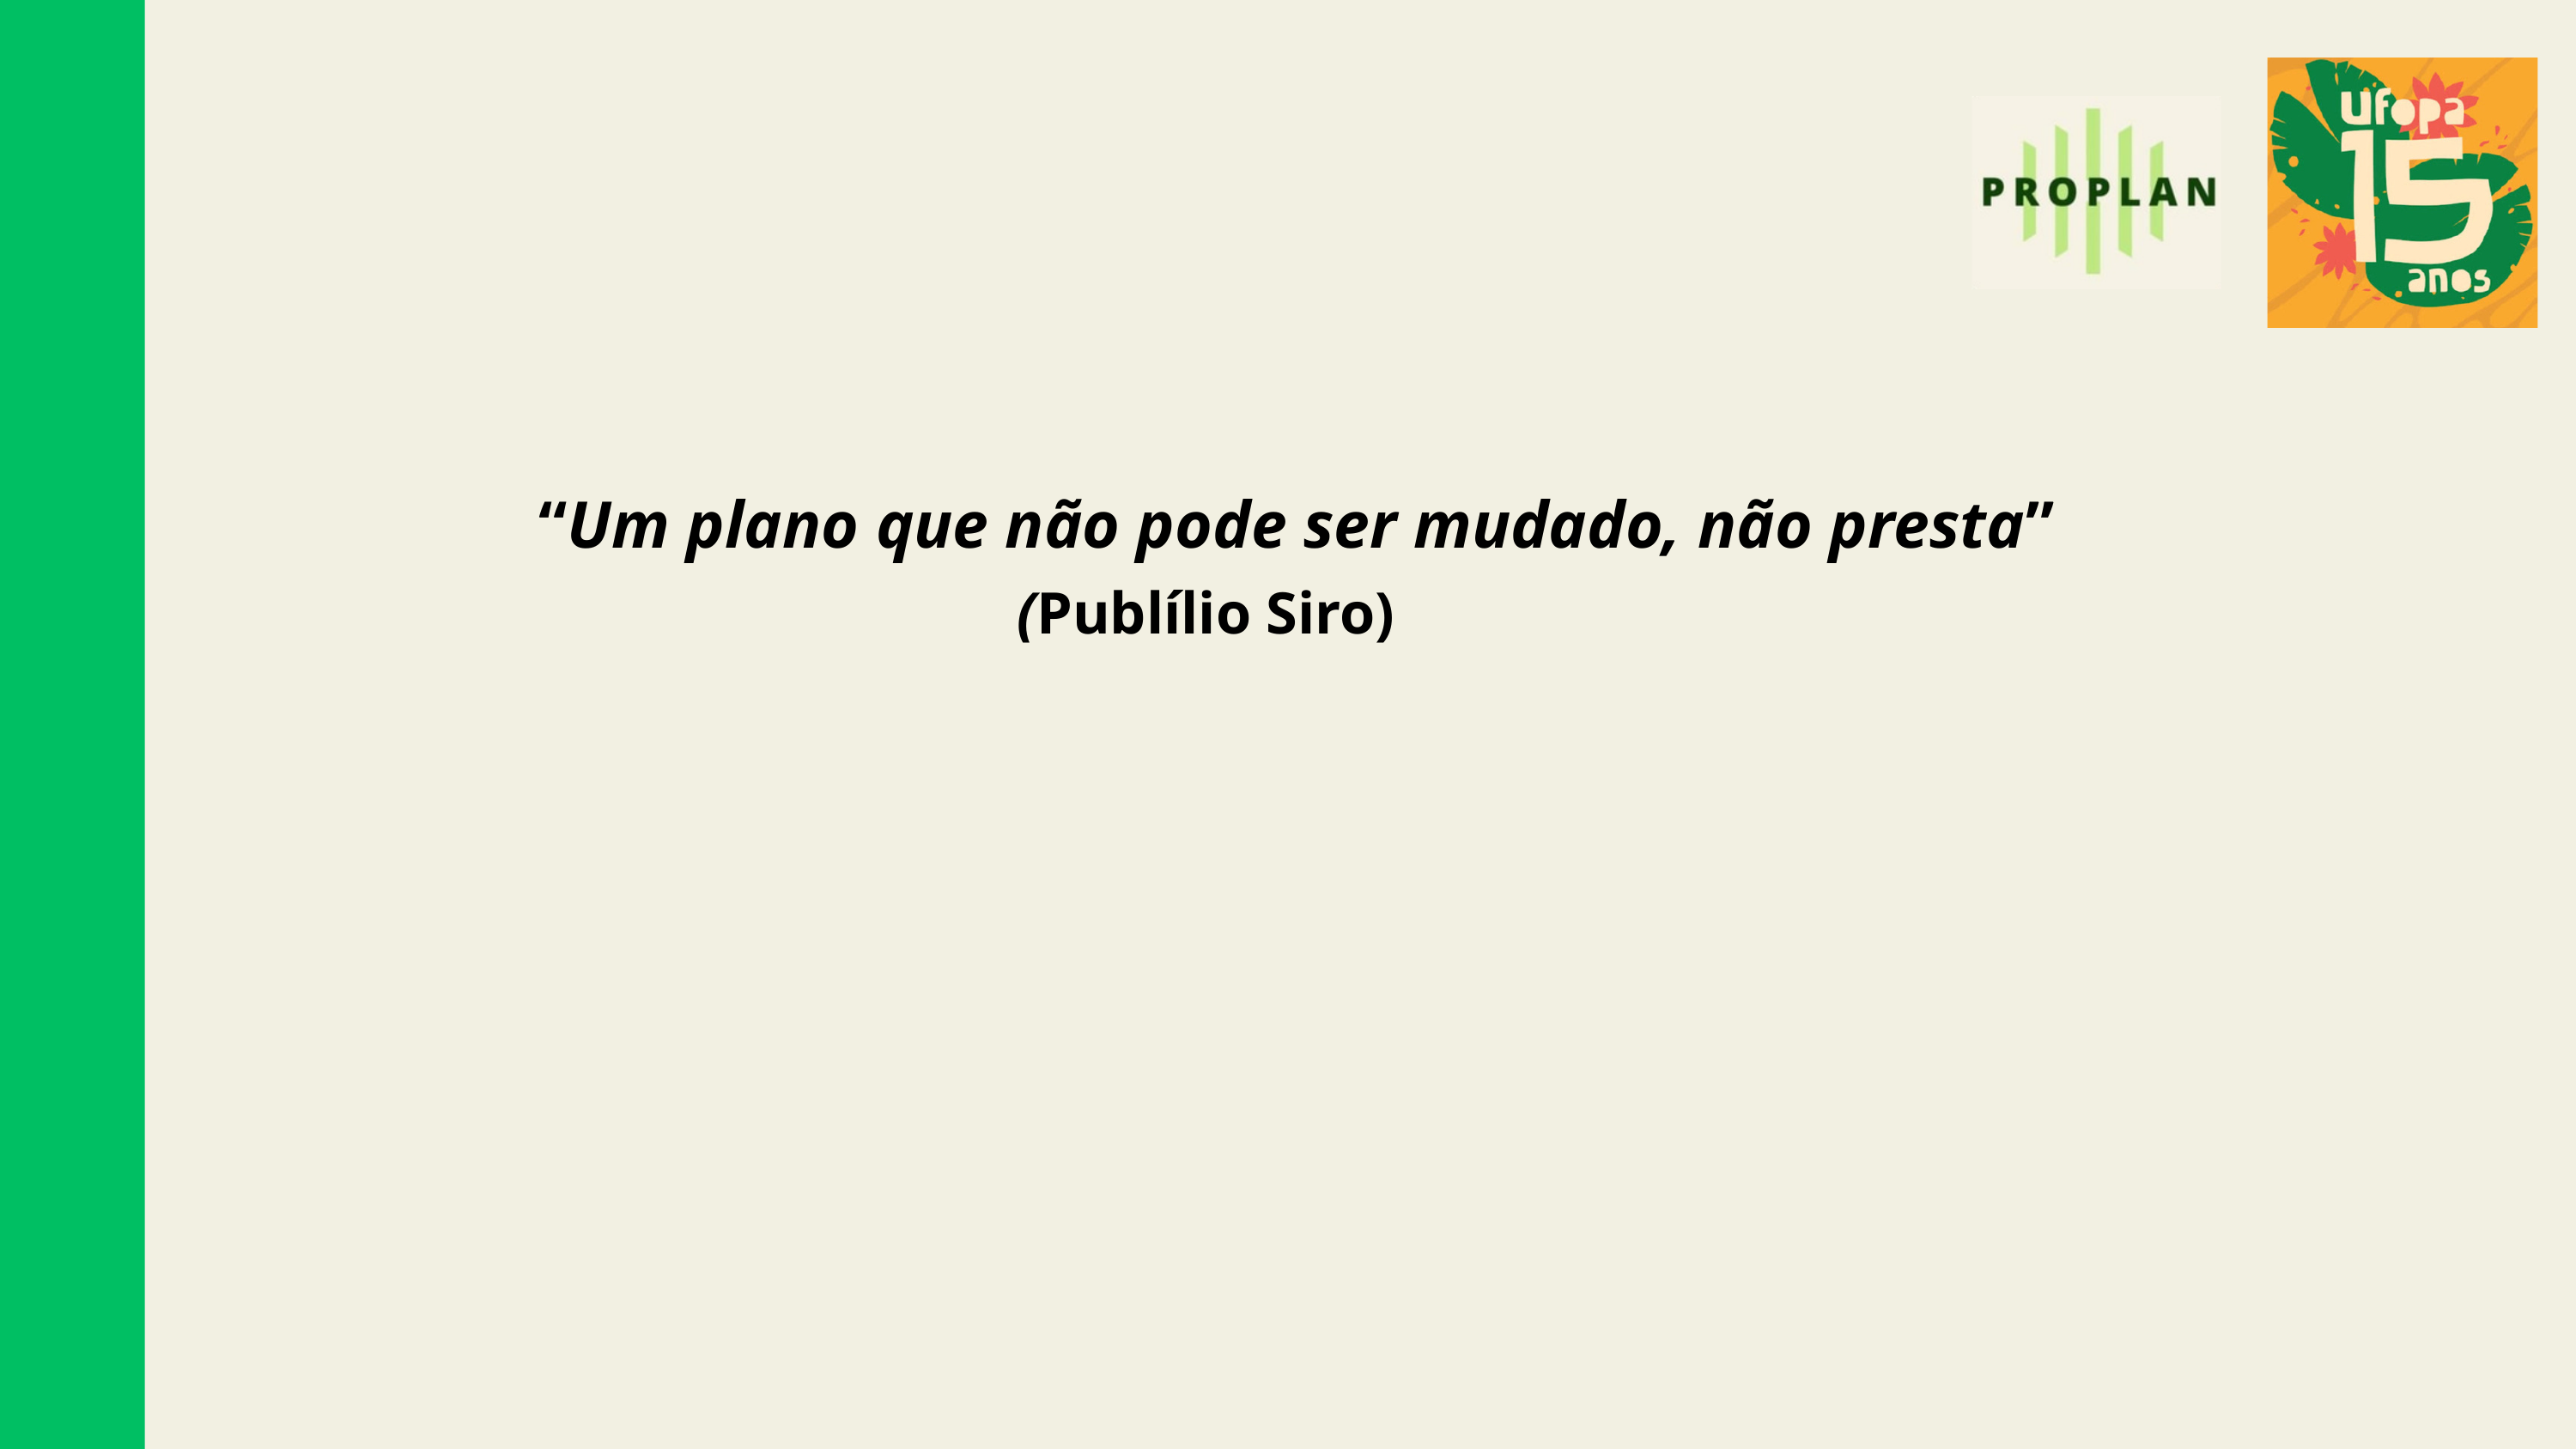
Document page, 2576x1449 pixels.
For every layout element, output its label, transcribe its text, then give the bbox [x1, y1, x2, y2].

text_box (Publílio Siro) [562, 560, 1850, 652]
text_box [0, 0, 145, 1449]
text_box “Um plano que não pode ser mudado, não presta” [526, 477, 2158, 567]
text_box [1971, 96, 2221, 289]
text_box [2267, 58, 2538, 328]
